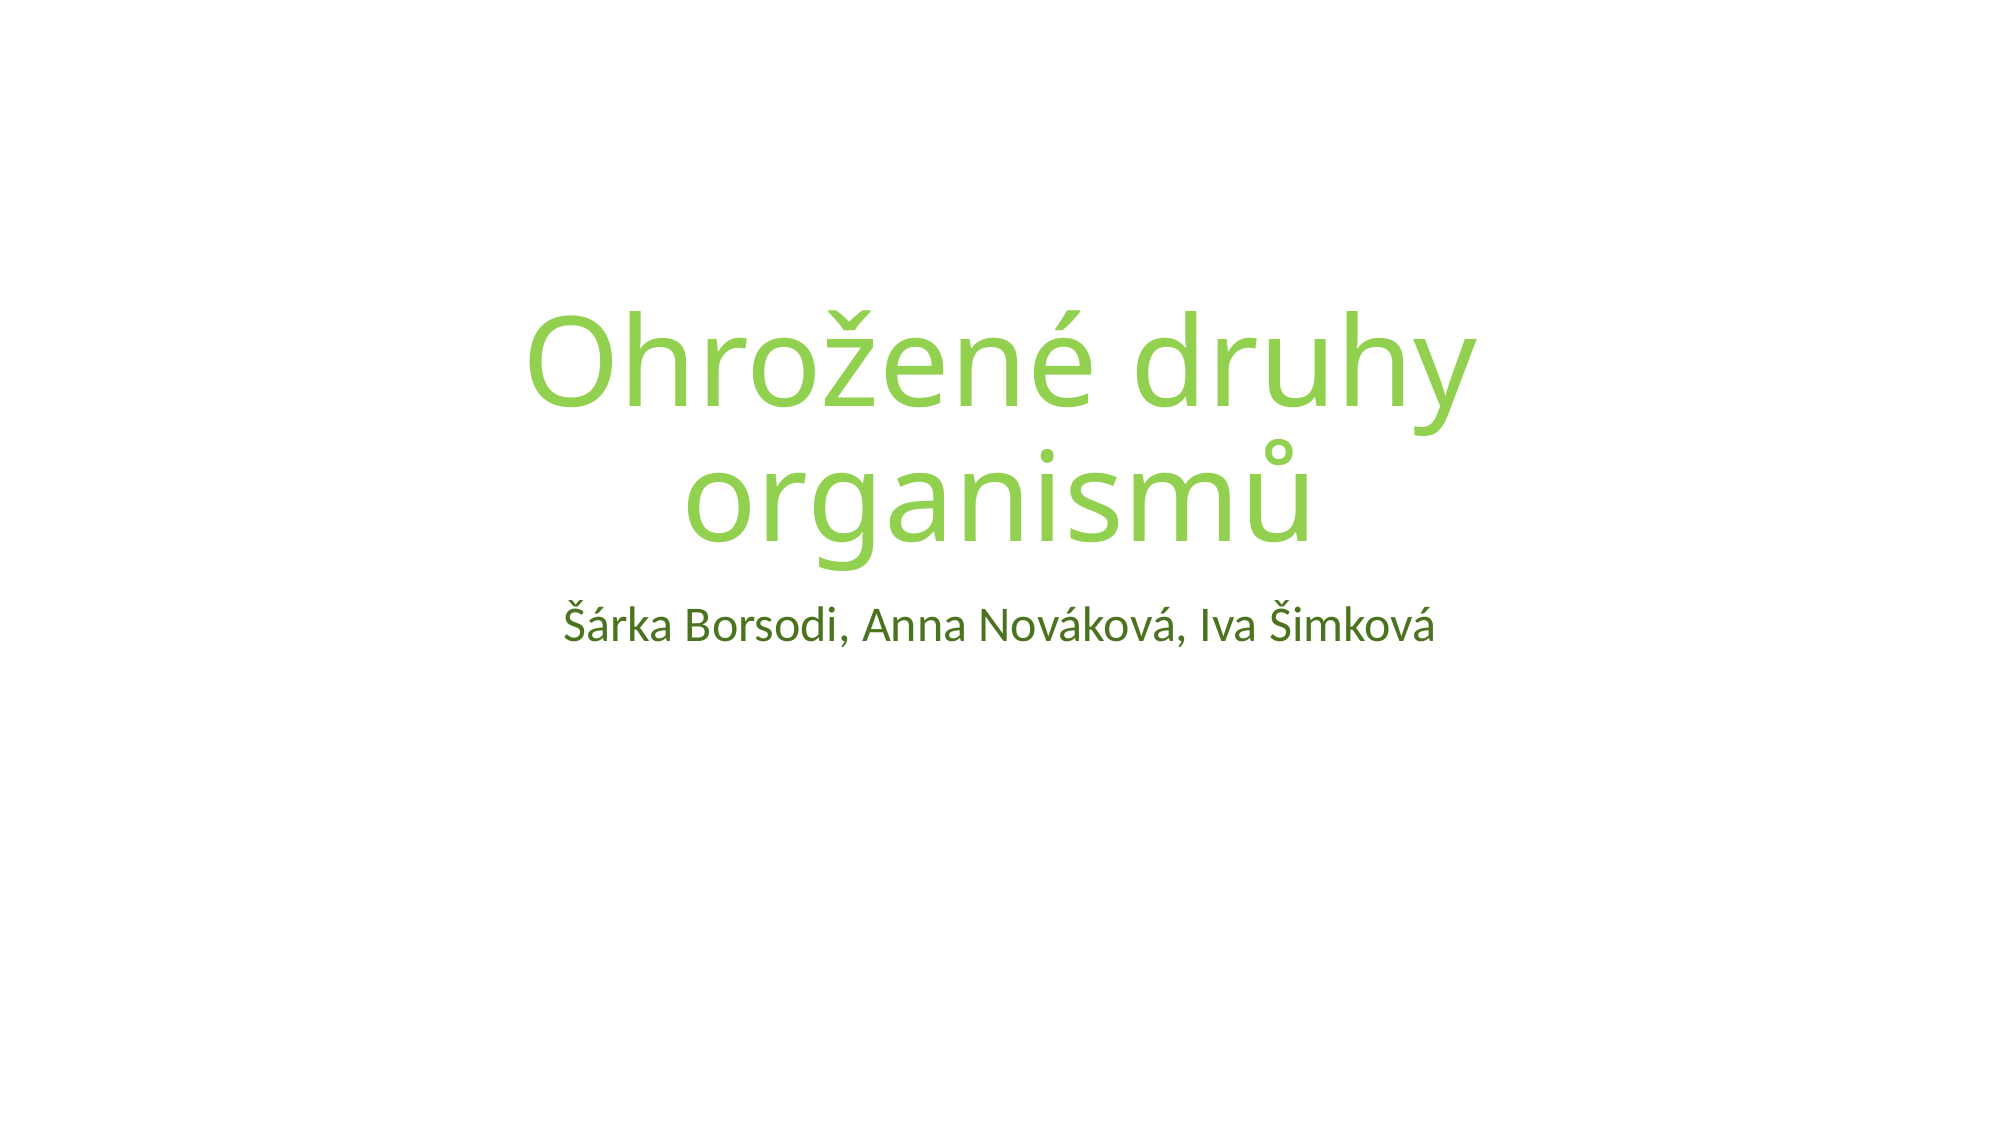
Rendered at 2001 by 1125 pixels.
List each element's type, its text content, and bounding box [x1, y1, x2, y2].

subtitle Šárka Borsodi, Anna Nováková, Iva Šimková [249, 590, 1750, 863]
title Ohrožené druhy organismů [249, 184, 1750, 576]
